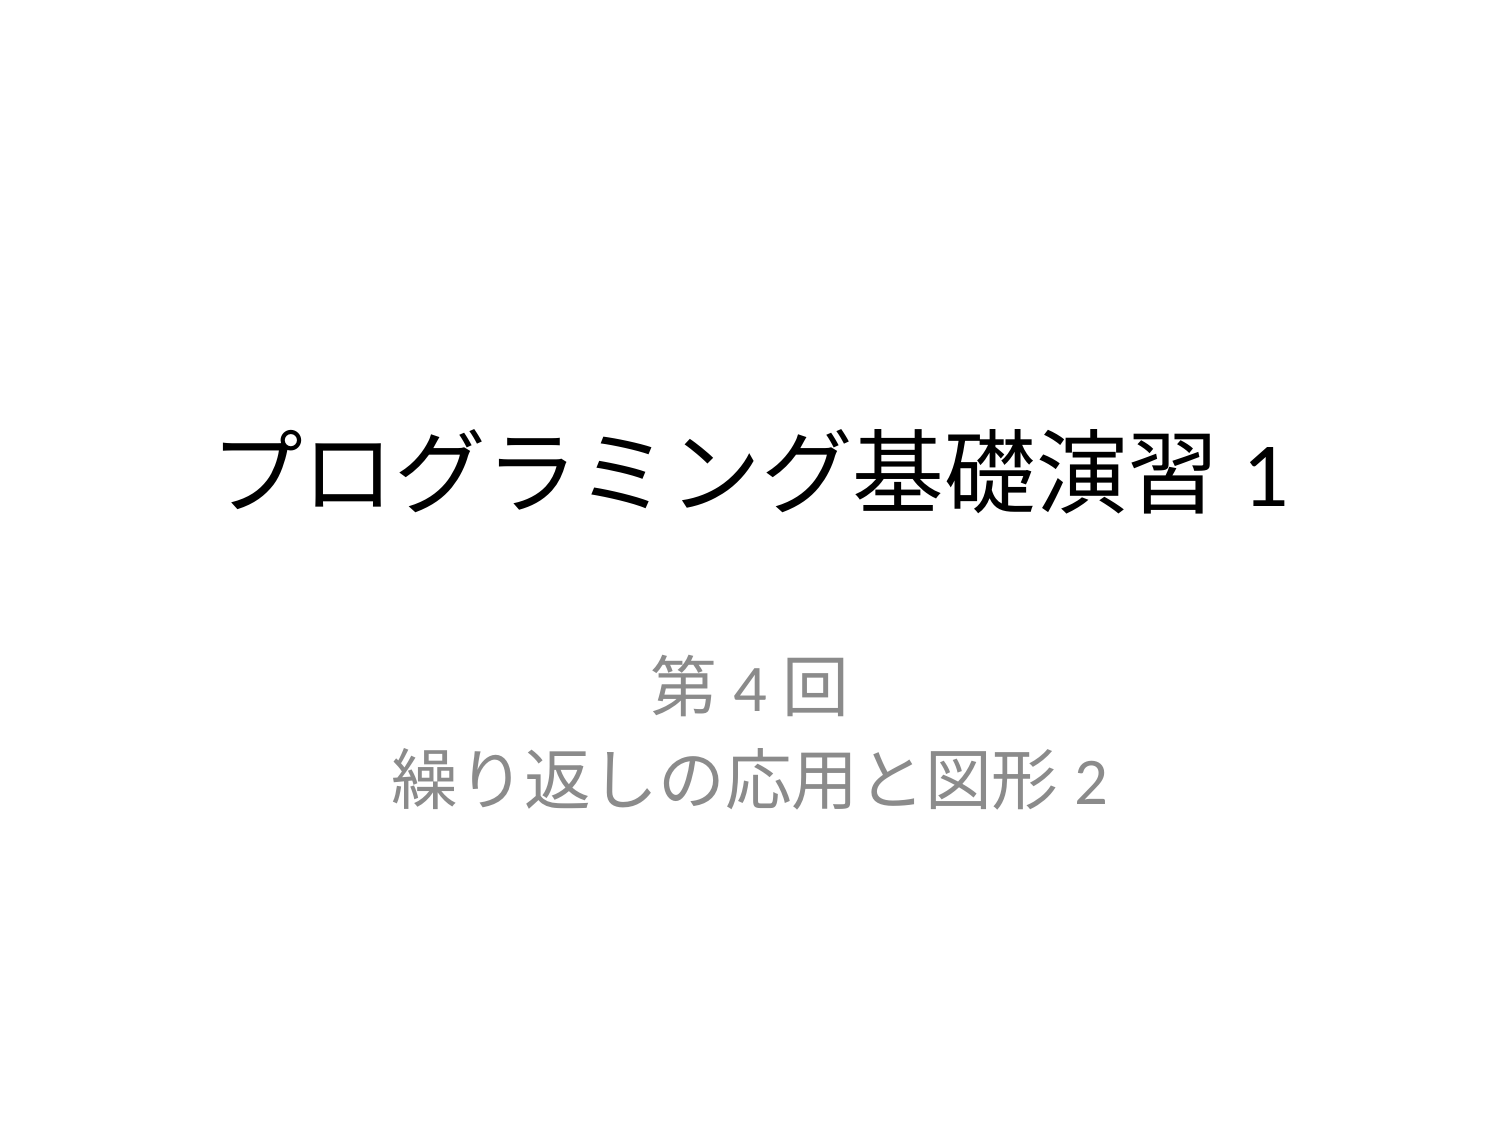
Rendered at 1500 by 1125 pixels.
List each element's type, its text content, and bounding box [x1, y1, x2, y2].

title プログラミング基礎演習1 [112, 349, 1388, 591]
subtitle 第4回 繰り返しの応用と図形2 [225, 637, 1275, 925]
